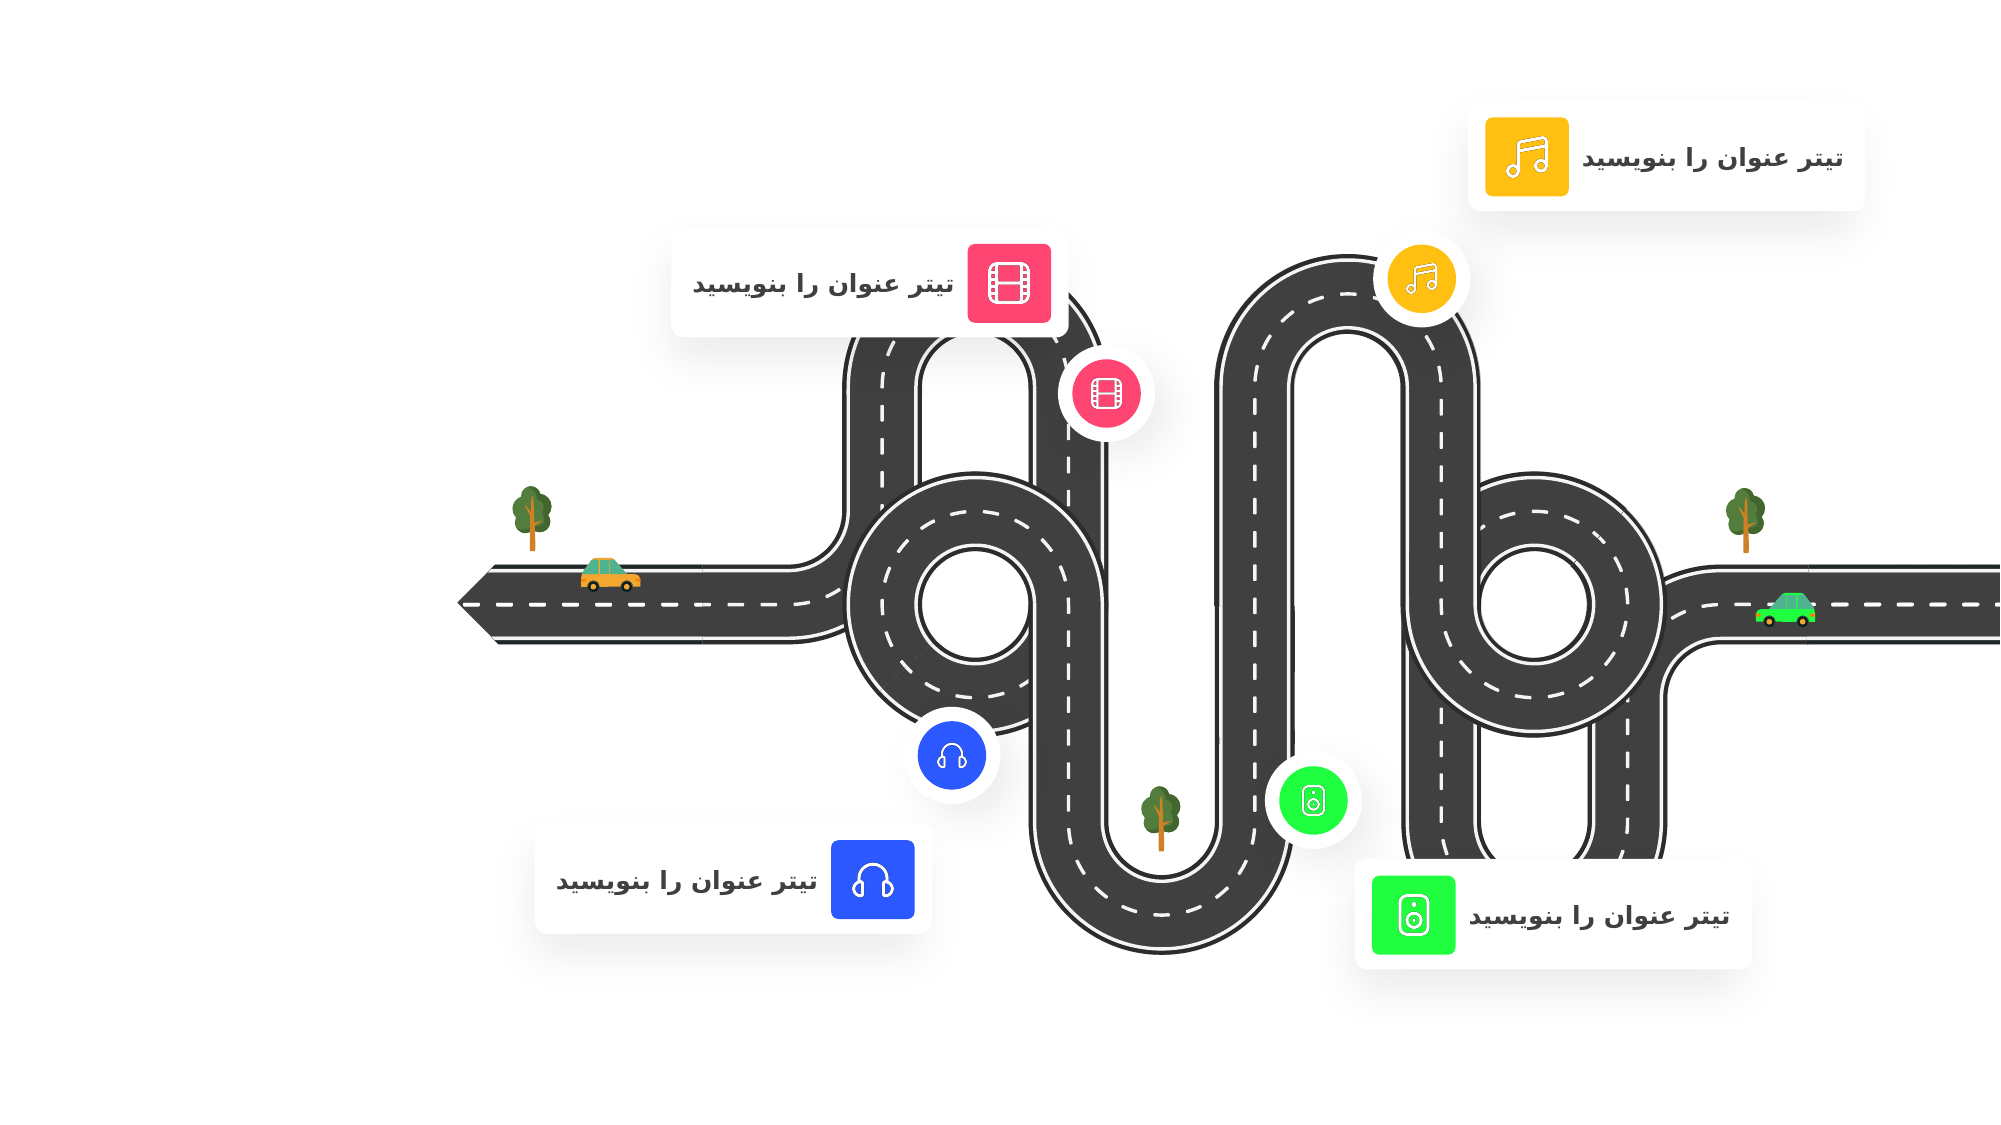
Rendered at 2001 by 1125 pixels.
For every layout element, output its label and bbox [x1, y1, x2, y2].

text_box [1066, 489, 1071, 507]
text_box [876, 692, 902, 716]
text_box [1253, 729, 1257, 746]
text_box [850, 480, 1286, 947]
text_box [1563, 514, 1580, 524]
text_box [1024, 367, 1032, 483]
text_box [1253, 696, 1257, 713]
text_box [918, 368, 926, 483]
text_box [880, 598, 885, 616]
text_box [628, 602, 645, 607]
text_box [1477, 726, 1496, 858]
text_box [842, 471, 1219, 879]
text_box [1482, 548, 1573, 595]
text_box [1066, 663, 1071, 680]
text_box [1253, 431, 1257, 449]
text_box [1253, 564, 1257, 581]
text_box [1620, 620, 1628, 638]
text_box [1409, 655, 1484, 858]
text_box [641, 564, 702, 568]
text_box [982, 510, 1000, 516]
picture [1406, 263, 1438, 295]
text_box [1354, 858, 1753, 970]
text_box [487, 568, 580, 573]
text_box [1253, 531, 1257, 548]
text_box [1214, 254, 1372, 606]
text_box [702, 368, 847, 568]
text_box [880, 438, 884, 455]
text_box [694, 602, 702, 607]
text_box [1624, 587, 1630, 605]
text_box [825, 588, 841, 599]
text_box [511, 485, 552, 552]
text_box [1573, 725, 1592, 858]
text_box [900, 660, 908, 669]
text_box [1215, 886, 1229, 899]
text_box [1670, 609, 1687, 620]
text_box [1253, 795, 1257, 812]
text_box [1105, 458, 1109, 595]
text_box [793, 600, 811, 607]
text_box [1014, 518, 1030, 530]
text_box [1439, 806, 1443, 823]
text_box [1066, 762, 1071, 779]
text_box [1483, 681, 1500, 693]
text_box [457, 572, 702, 636]
text_box [880, 689, 902, 711]
text_box [1473, 724, 1490, 858]
text_box [1121, 904, 1138, 914]
text_box [760, 602, 778, 607]
text_box [529, 602, 546, 607]
text_box [1604, 651, 1616, 667]
text_box [1062, 307, 1092, 344]
text_box [1066, 795, 1071, 812]
text_box [1439, 707, 1443, 725]
text_box [491, 564, 580, 568]
text_box [1286, 326, 1664, 734]
text_box [1734, 602, 1751, 607]
text_box [1578, 676, 1594, 688]
text_box [1613, 556, 1624, 573]
text_box [534, 822, 933, 935]
text_box [949, 510, 967, 517]
text_box [1250, 828, 1257, 845]
text_box [1001, 718, 1028, 731]
text_box [1482, 471, 1626, 510]
text_box [1066, 696, 1071, 713]
text_box [1547, 691, 1565, 699]
text_box [1439, 498, 1443, 516]
text_box [1264, 751, 1363, 850]
text_box [1439, 432, 1443, 449]
text_box [1592, 531, 1599, 538]
text_box [661, 602, 678, 607]
text_box [1261, 334, 1272, 350]
text_box [1100, 456, 1105, 570]
text_box [918, 547, 1292, 955]
text_box [1625, 718, 1630, 736]
text_box [1070, 293, 1102, 344]
text_box [1585, 573, 1805, 858]
text_box [702, 624, 844, 640]
text_box [884, 631, 894, 648]
text_box [1701, 602, 1718, 609]
text_box [1214, 262, 1659, 729]
text_box [702, 368, 852, 573]
text_box [896, 538, 909, 554]
picture [936, 739, 968, 771]
text_box [1253, 630, 1257, 648]
text_box [1439, 773, 1443, 790]
text_box [1441, 839, 1449, 856]
text_box [1253, 762, 1257, 779]
text_box [934, 611, 1028, 662]
text_box [1058, 565, 1068, 582]
text_box [1253, 497, 1257, 515]
text_box [641, 568, 702, 573]
text_box [1253, 364, 1259, 382]
text_box [1033, 353, 1100, 555]
text_box [914, 543, 1288, 951]
text_box [1066, 729, 1071, 746]
text_box [463, 602, 480, 607]
text_box [1094, 886, 1109, 899]
text_box [1659, 641, 1805, 858]
text_box [1291, 606, 1295, 751]
text_box [1666, 568, 1805, 585]
text_box [1253, 398, 1257, 415]
text_box [1003, 723, 1028, 735]
text_box [1459, 660, 1472, 674]
text_box [1464, 338, 1596, 666]
text_box [702, 368, 916, 636]
text_box [1467, 99, 1866, 212]
text_box [1499, 511, 1516, 520]
text_box [880, 371, 886, 389]
text_box [580, 557, 641, 593]
text_box [1439, 565, 1443, 582]
text_box [1625, 751, 1630, 769]
text_box [883, 637, 1028, 727]
text_box [595, 602, 612, 607]
text_box [1140, 785, 1181, 852]
text_box [1443, 630, 1453, 648]
text_box [1482, 475, 1623, 514]
text_box [955, 694, 972, 700]
text_box [880, 404, 884, 422]
text_box [1468, 335, 1591, 661]
text_box [1280, 310, 1295, 323]
text_box [727, 602, 745, 607]
text_box [905, 666, 913, 674]
text_box [1725, 487, 1766, 554]
text_box [1307, 295, 1325, 305]
text_box [1665, 564, 1805, 580]
text_box [1654, 636, 1805, 858]
text_box [1253, 663, 1257, 680]
text_box [1286, 606, 1291, 751]
text_box [1805, 538, 2000, 714]
text_box [846, 475, 1223, 884]
text_box [1482, 480, 1619, 571]
picture [1091, 378, 1122, 409]
text_box [1066, 630, 1071, 647]
text_box [1040, 538, 1053, 553]
text_box [1253, 464, 1257, 482]
text_box [1482, 543, 1576, 581]
text_box [1618, 849, 1625, 858]
text_box [1755, 592, 1816, 628]
text_box [930, 627, 1028, 666]
text_box [1237, 859, 1248, 876]
text_box [1405, 643, 1415, 858]
text_box [1439, 740, 1443, 758]
text_box [1579, 723, 1596, 858]
text_box [702, 629, 845, 645]
text_box [1070, 299, 1097, 344]
text_box [1439, 398, 1443, 416]
text_box [1514, 694, 1532, 700]
text_box [1219, 258, 1372, 606]
text_box [670, 226, 1070, 338]
text_box [1401, 625, 1410, 858]
picture [1298, 784, 1329, 816]
text_box [1067, 828, 1073, 845]
text_box [880, 471, 884, 488]
text_box [1439, 531, 1443, 549]
text_box [1439, 465, 1443, 483]
text_box [1075, 859, 1086, 875]
text_box [491, 636, 702, 641]
text_box [902, 706, 1001, 805]
text_box [1372, 229, 1471, 328]
text_box [562, 602, 579, 607]
text_box [1597, 536, 1606, 545]
text_box [1531, 509, 1549, 514]
text_box [1019, 679, 1028, 688]
text_box [496, 602, 513, 607]
text_box [1291, 330, 1668, 738]
text_box [1057, 344, 1156, 443]
text_box [1153, 913, 1170, 917]
text_box [1437, 365, 1443, 383]
text_box [920, 519, 936, 530]
text_box [924, 681, 941, 692]
text_box [1340, 292, 1357, 296]
text_box [883, 566, 892, 583]
text_box [1625, 817, 1630, 835]
text_box [1066, 456, 1071, 474]
text_box [1185, 904, 1202, 914]
text_box [1625, 784, 1630, 801]
text_box [495, 641, 702, 645]
text_box [702, 602, 711, 607]
text_box [1439, 598, 1444, 616]
text_box [988, 691, 1005, 699]
text_box [914, 368, 921, 485]
text_box [1029, 366, 1037, 486]
text_box [1066, 597, 1071, 614]
